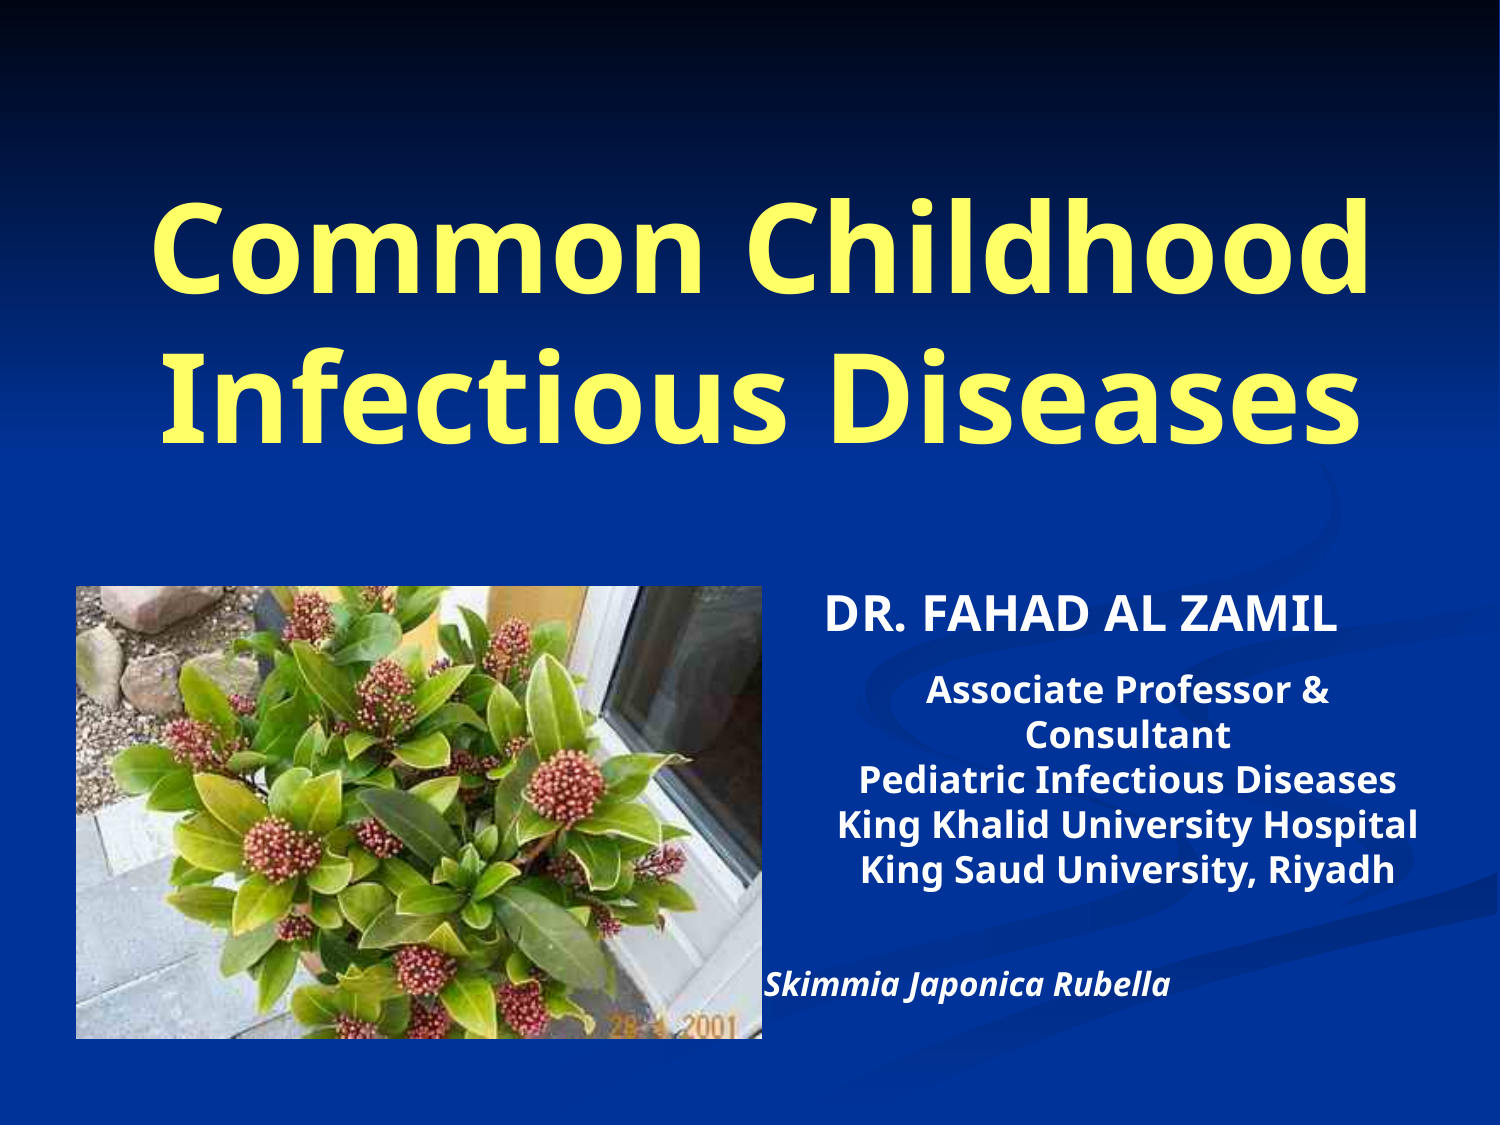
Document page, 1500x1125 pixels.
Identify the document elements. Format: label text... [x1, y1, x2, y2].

text_box DR. FAHAD AL ZAMIL Associate Professor & Consultant Pediatric Infectious Diseases King Khalid University Hospital King Saud University, Riyadh [809, 574, 1447, 899]
text_box Skimmia Japonica Rubella [767, 955, 1187, 1011]
picture [76, 585, 762, 1039]
title Common Childhood Infectious Diseases [124, 160, 1400, 477]
